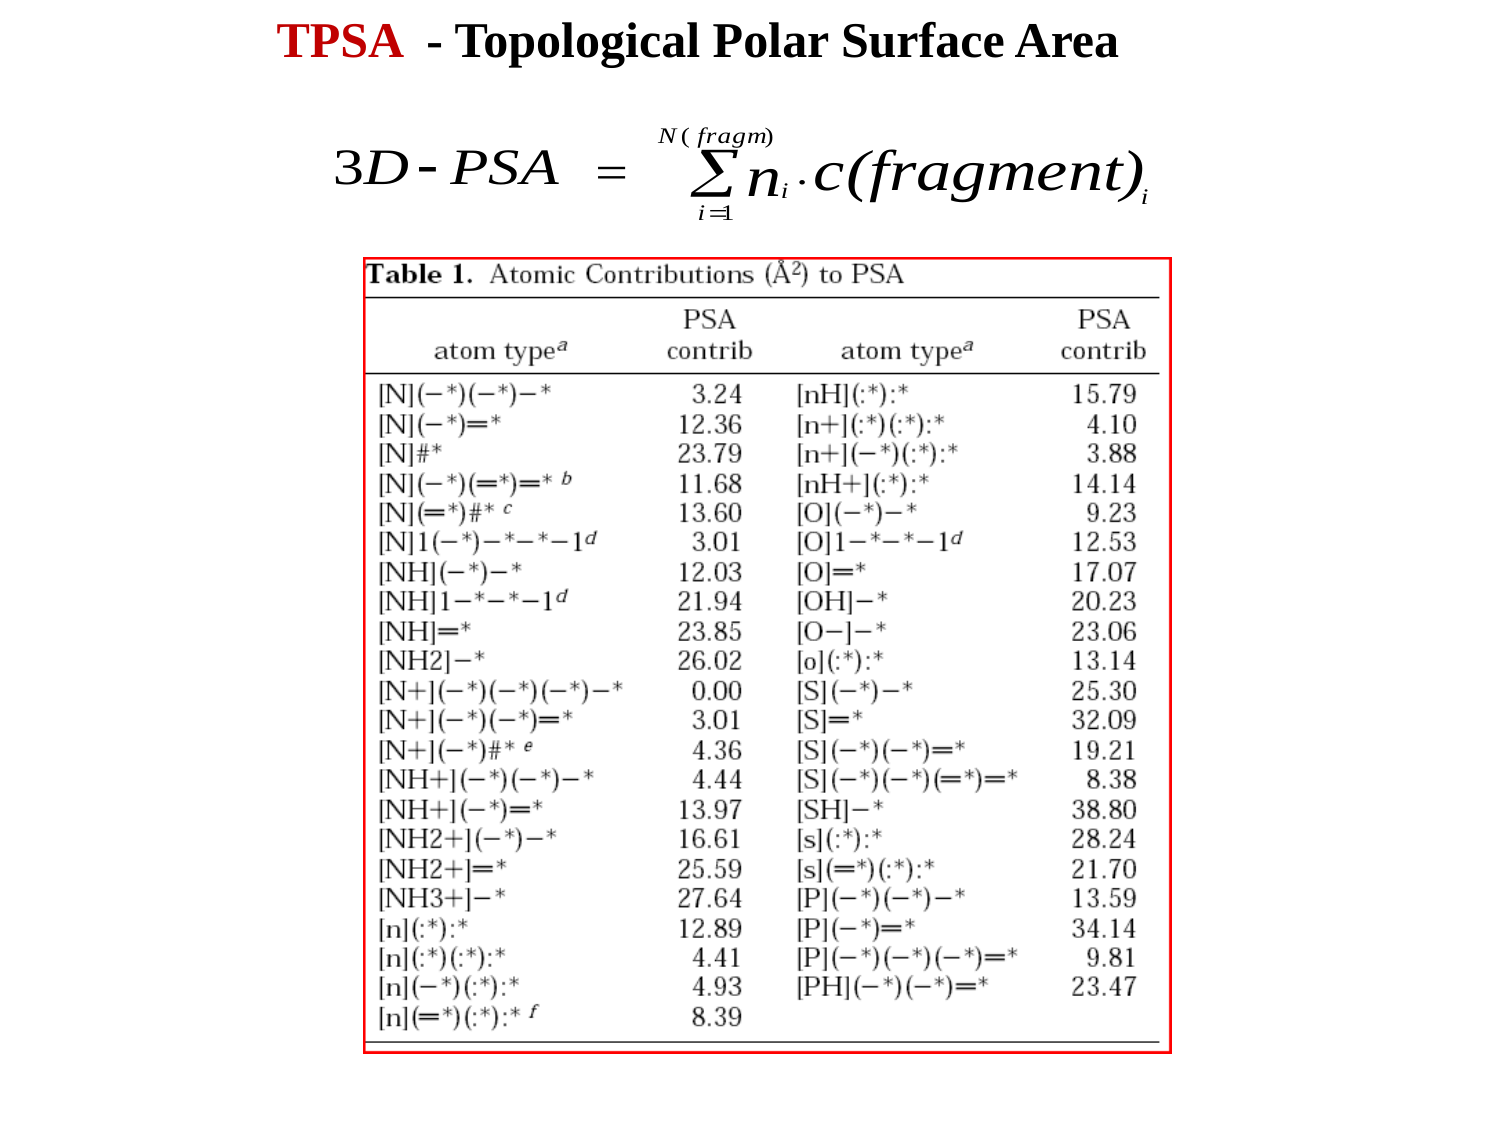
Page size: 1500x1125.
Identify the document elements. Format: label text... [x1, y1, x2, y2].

picture [362, 257, 1173, 1055]
text_box TPSA - Topological Polar Surface Area [261, 0, 1135, 75]
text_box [327, 116, 1157, 230]
